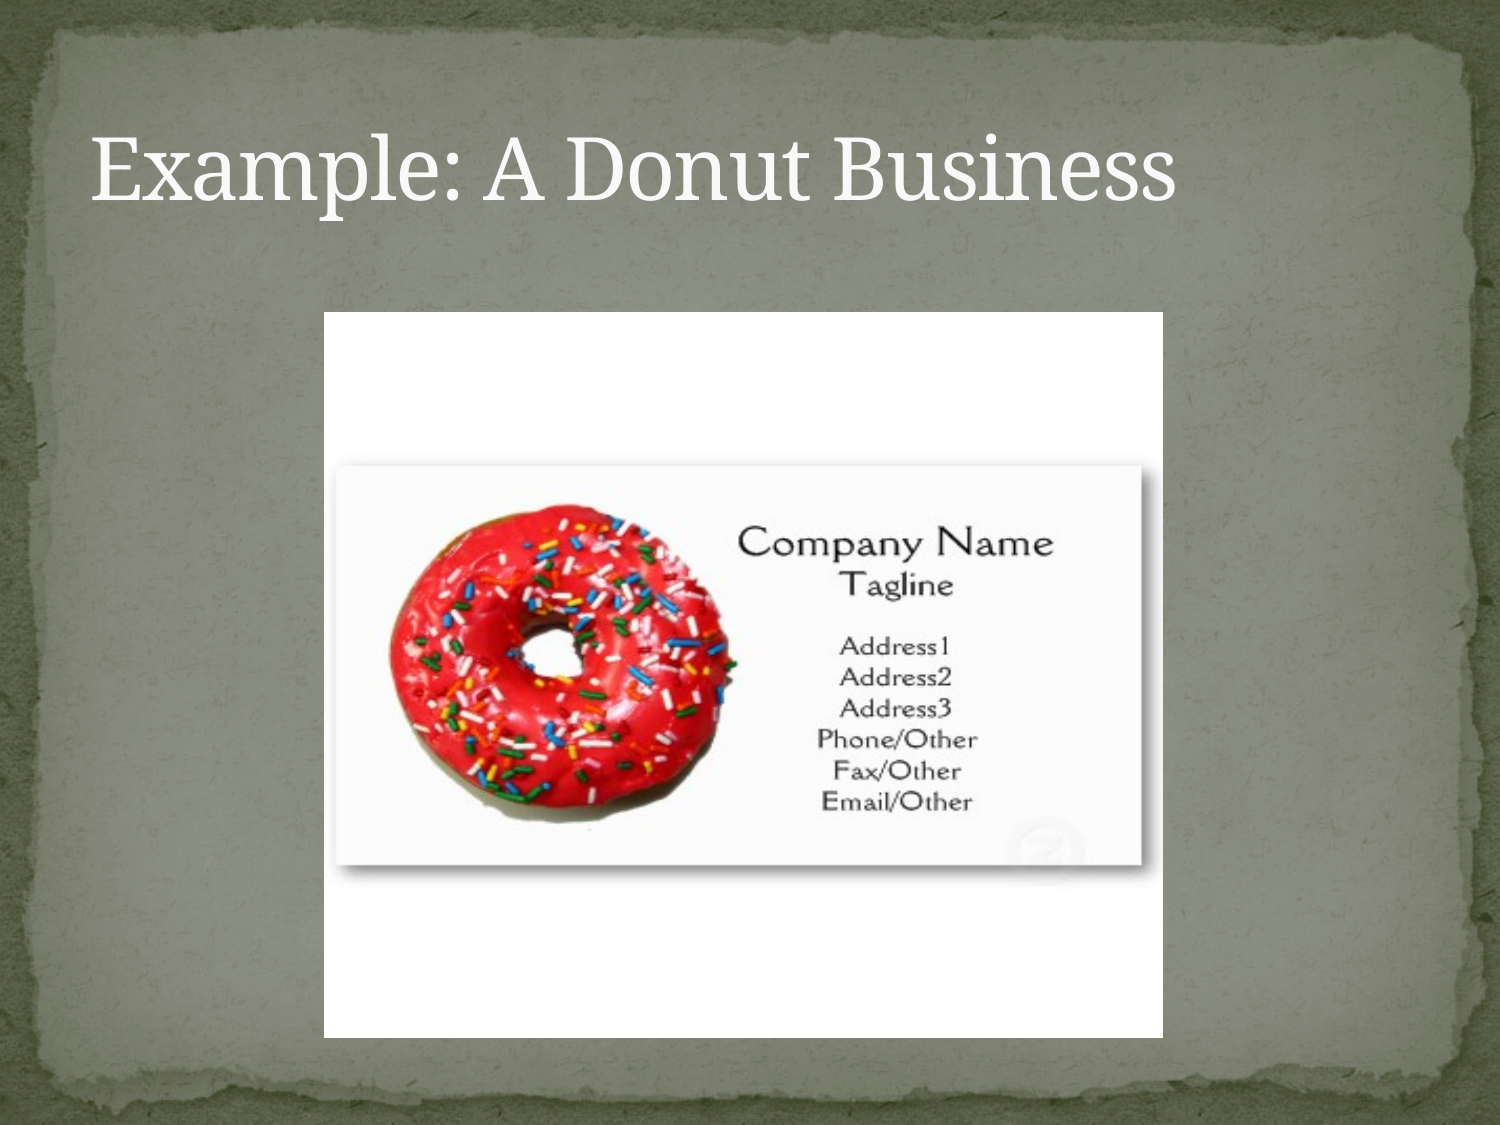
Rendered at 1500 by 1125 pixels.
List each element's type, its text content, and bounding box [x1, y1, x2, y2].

title Example: A Donut Business [74, 24, 1425, 225]
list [327, 315, 1161, 1036]
